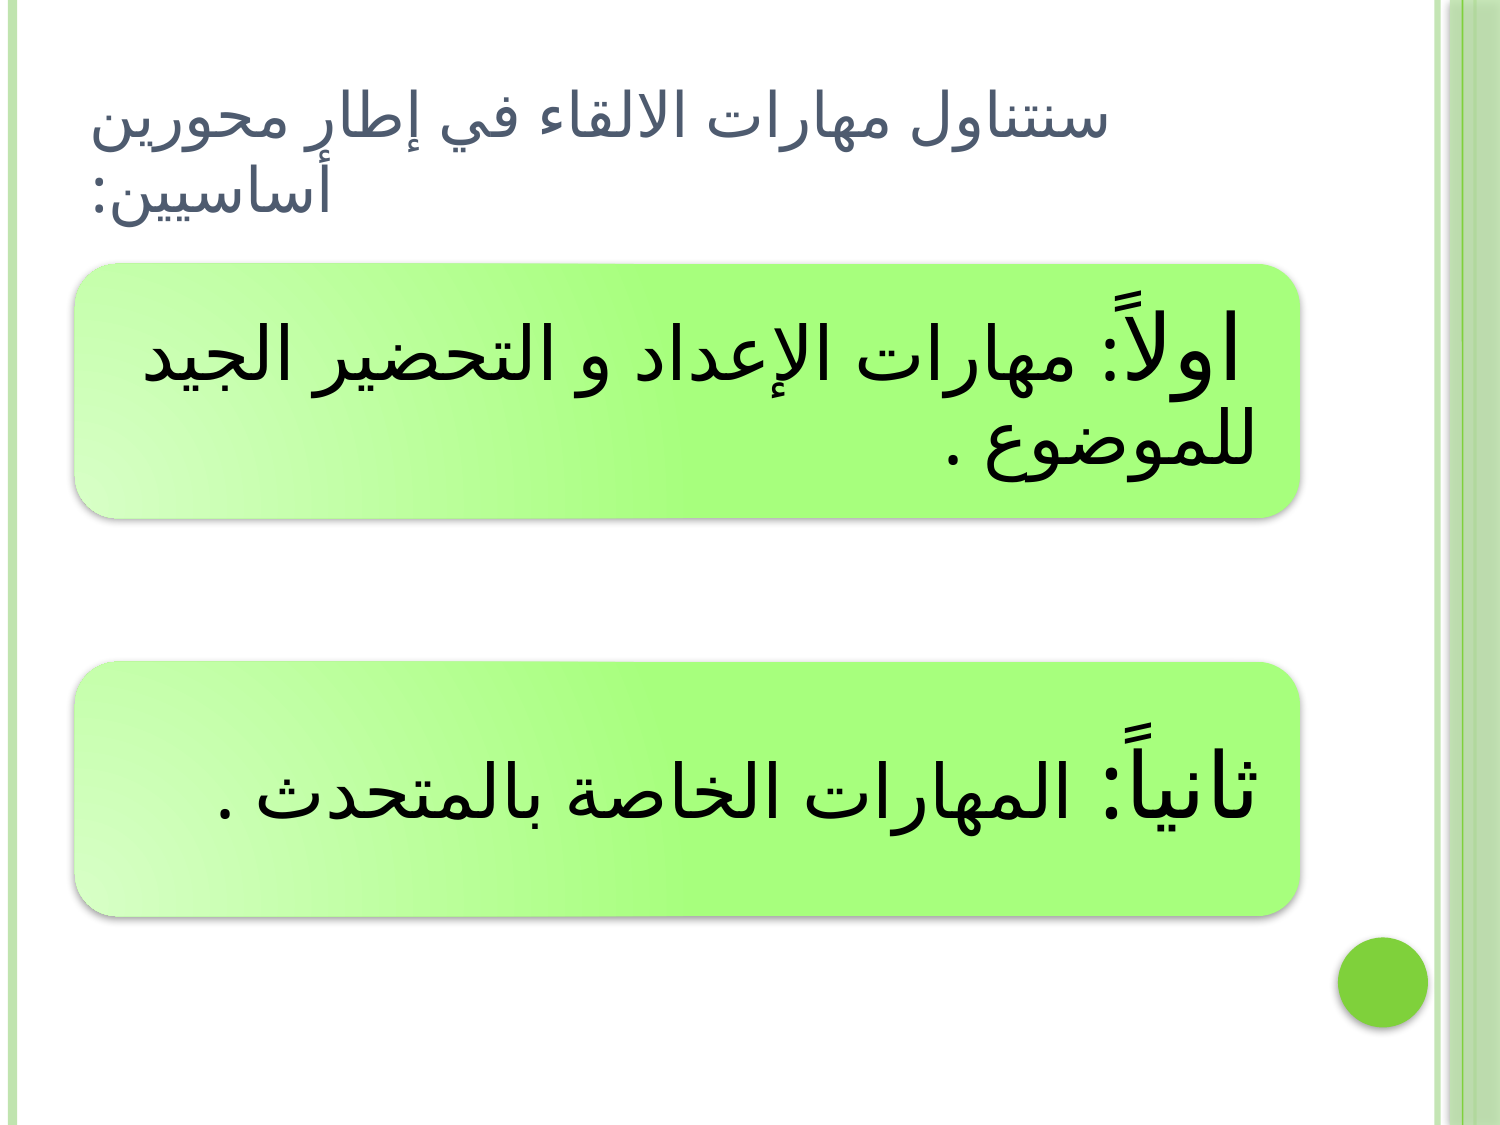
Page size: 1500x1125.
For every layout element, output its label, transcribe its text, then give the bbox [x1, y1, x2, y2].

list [74, 261, 1301, 1063]
title سنتناول مهارات الالقاء في إطار محورين أساسيين: [75, 45, 1300, 233]
